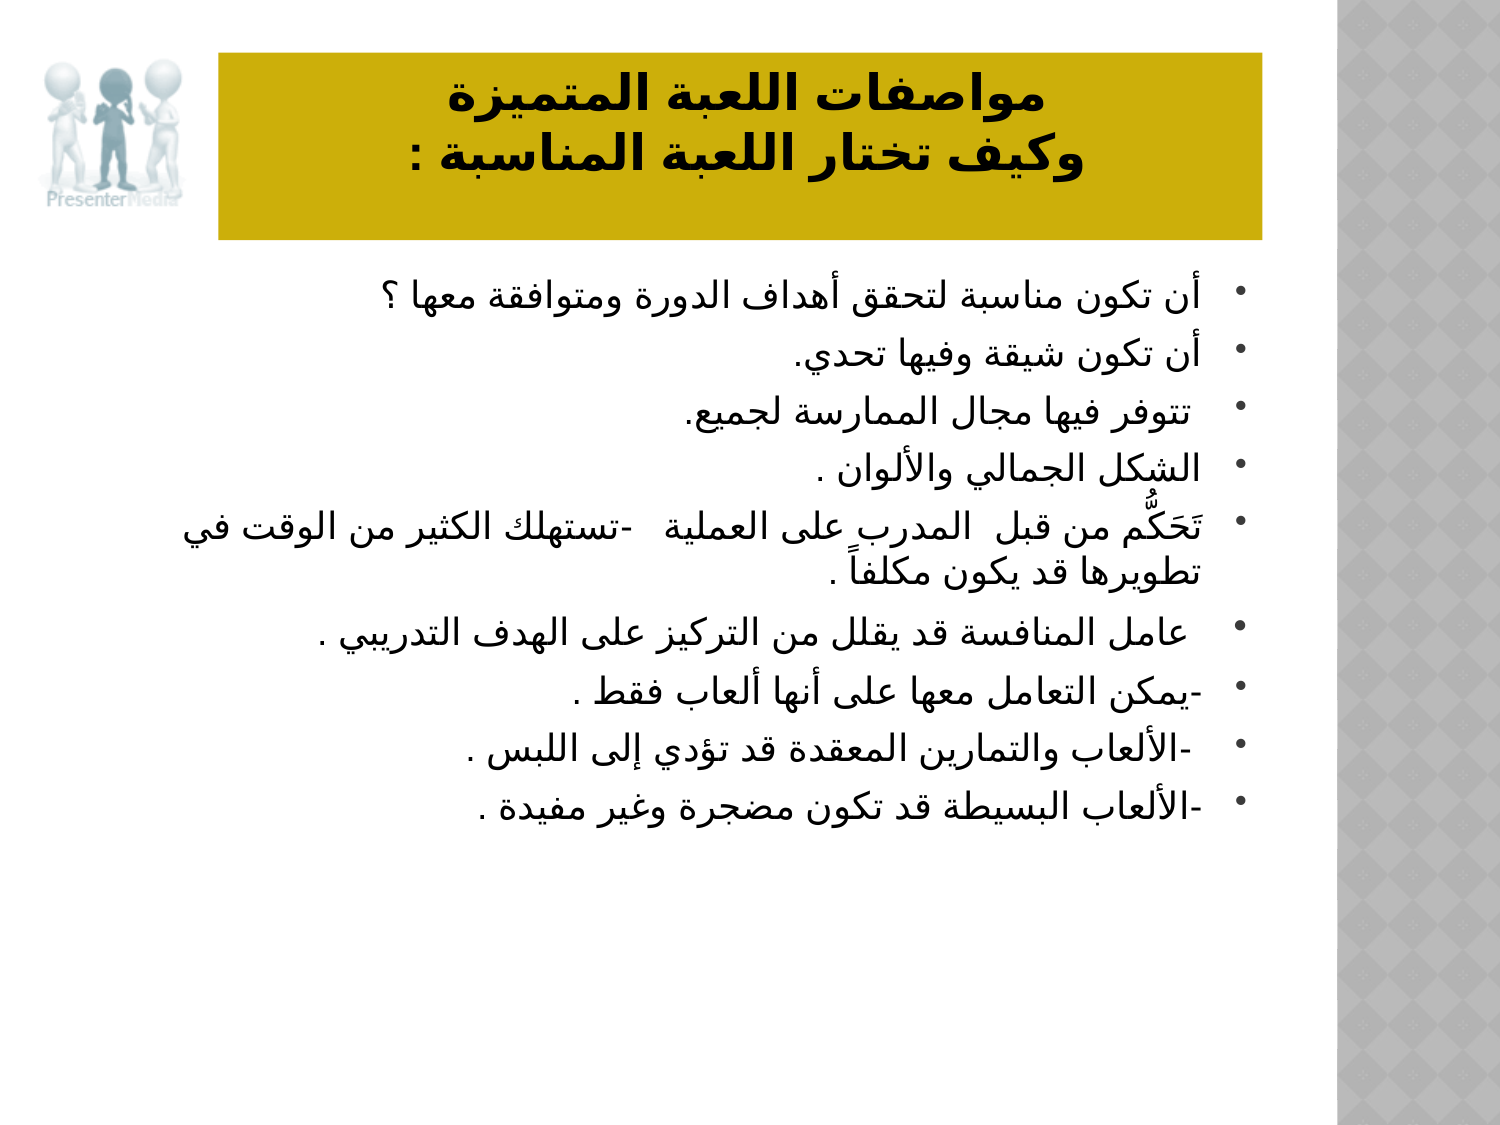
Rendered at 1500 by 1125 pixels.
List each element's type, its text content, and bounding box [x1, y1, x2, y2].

list أن تكون مناسبة لتحقق أهداف الدورة ومتوافقة معها ؟ أن تكون شيقة وفيها تحدي. تتوفر فيها مجال الممارسة لجميع. الشكل الجمالي والألوان . تَحَكُّم من قبل المدرب على العملية -تستهلك الكثير من الوقت في تطويرها قد يكون مكلفاً . عامل المنافسة قد يقلل من التركيز على الهدف التدريبي . -يمكن التعامل معها على أنها ألعاب فقط . -الألعاب والتمارين المعقدة قد تؤدي إلى اللبس . -الألعاب البسيطة قد تكون مضجرة وغير مفيدة . [75, 264, 1263, 1060]
title مواصفات اللعبة المتميزة وكيف تختار اللعبة المناسبة : [218, 52, 1263, 241]
picture [29, 54, 202, 221]
